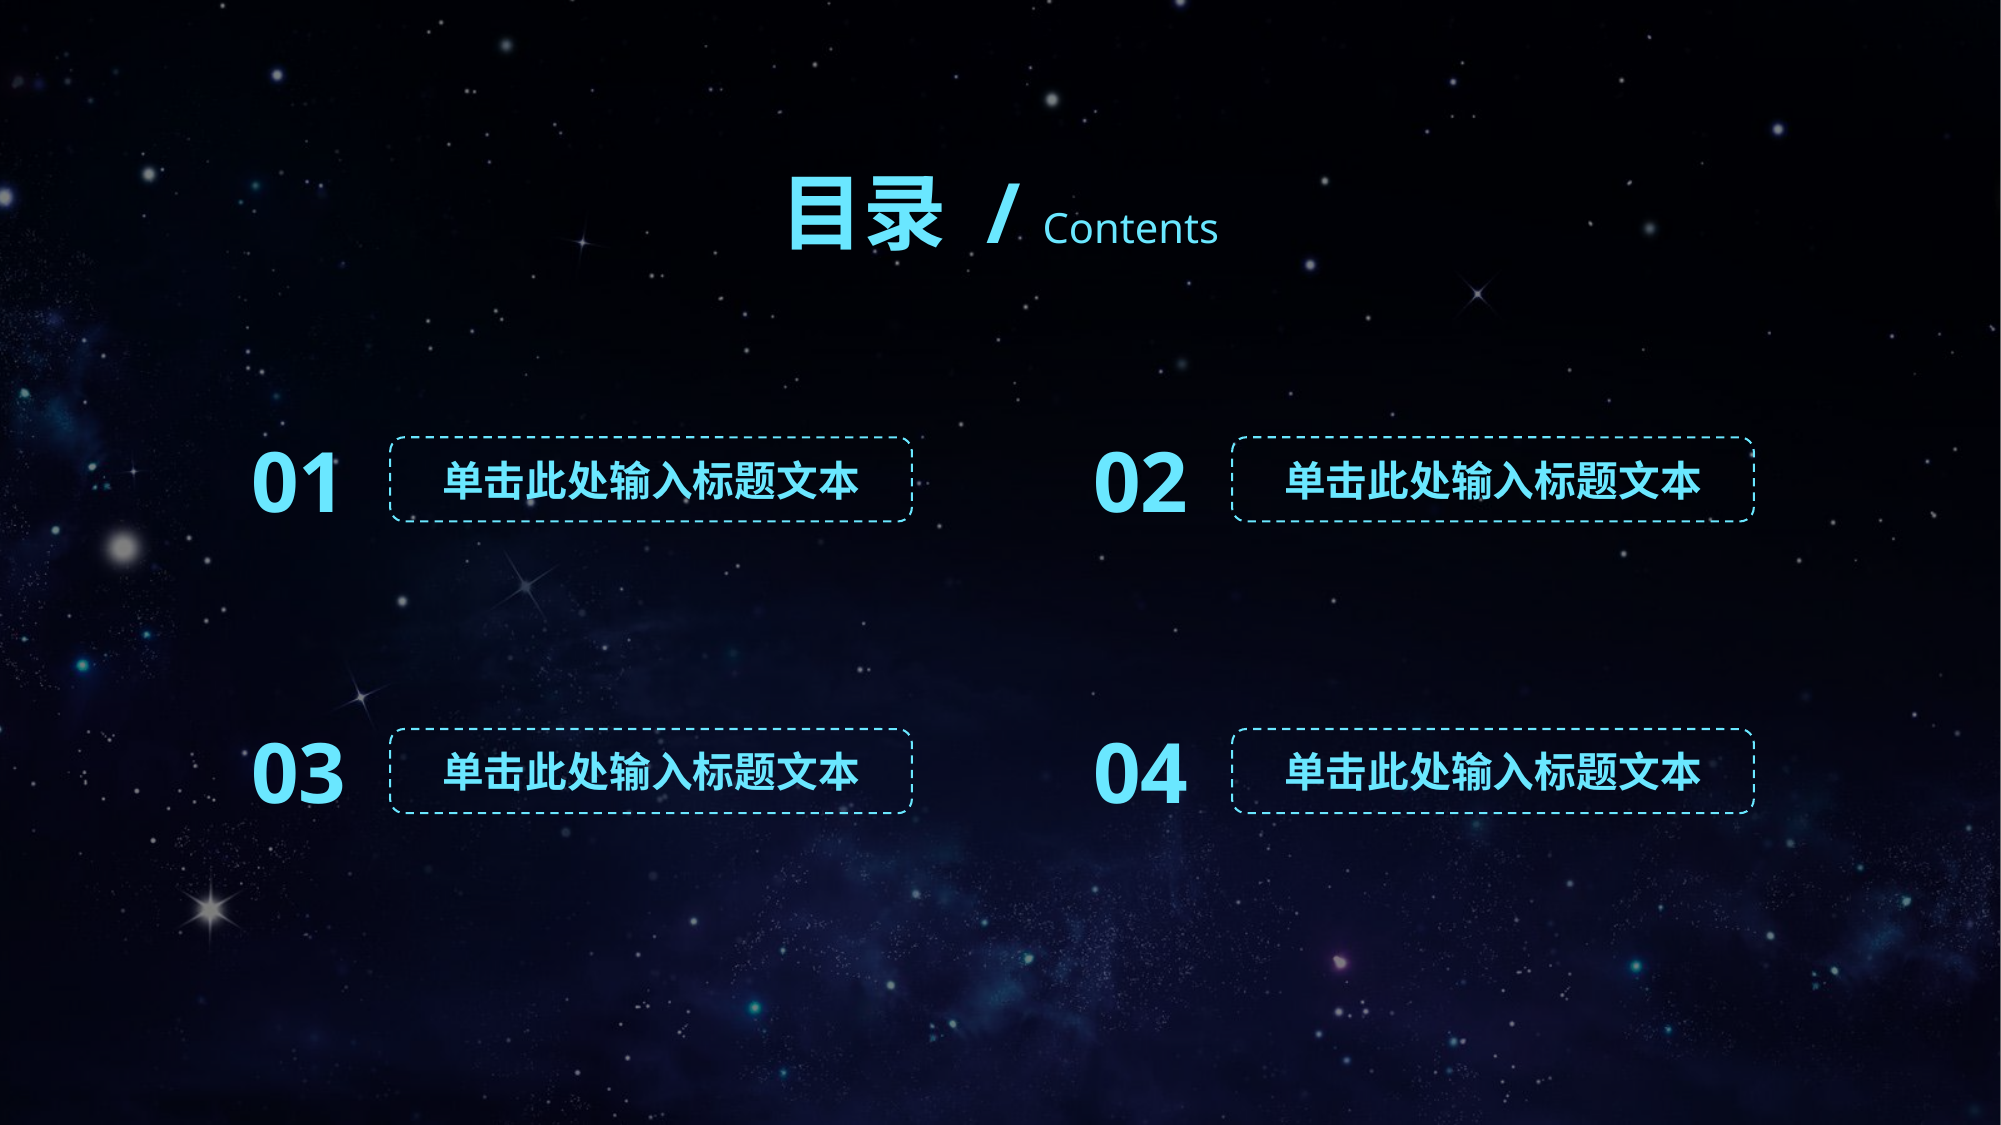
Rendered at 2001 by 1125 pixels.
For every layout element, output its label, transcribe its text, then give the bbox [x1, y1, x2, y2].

text_box 目录 / Contents [698, 152, 1302, 268]
text_box 单击此处输入标题文本 [1231, 436, 1755, 523]
text_box 单击此处输入标题文本 [389, 436, 913, 523]
text_box 01 [226, 421, 361, 537]
text_box 03 [226, 713, 361, 828]
picture [0, 0, 2001, 1125]
text_box 04 [1068, 713, 1203, 828]
text_box 02 [1068, 421, 1203, 537]
text_box 单击此处输入标题文本 [1231, 727, 1755, 815]
text_box 单击此处输入标题文本 [389, 727, 913, 815]
